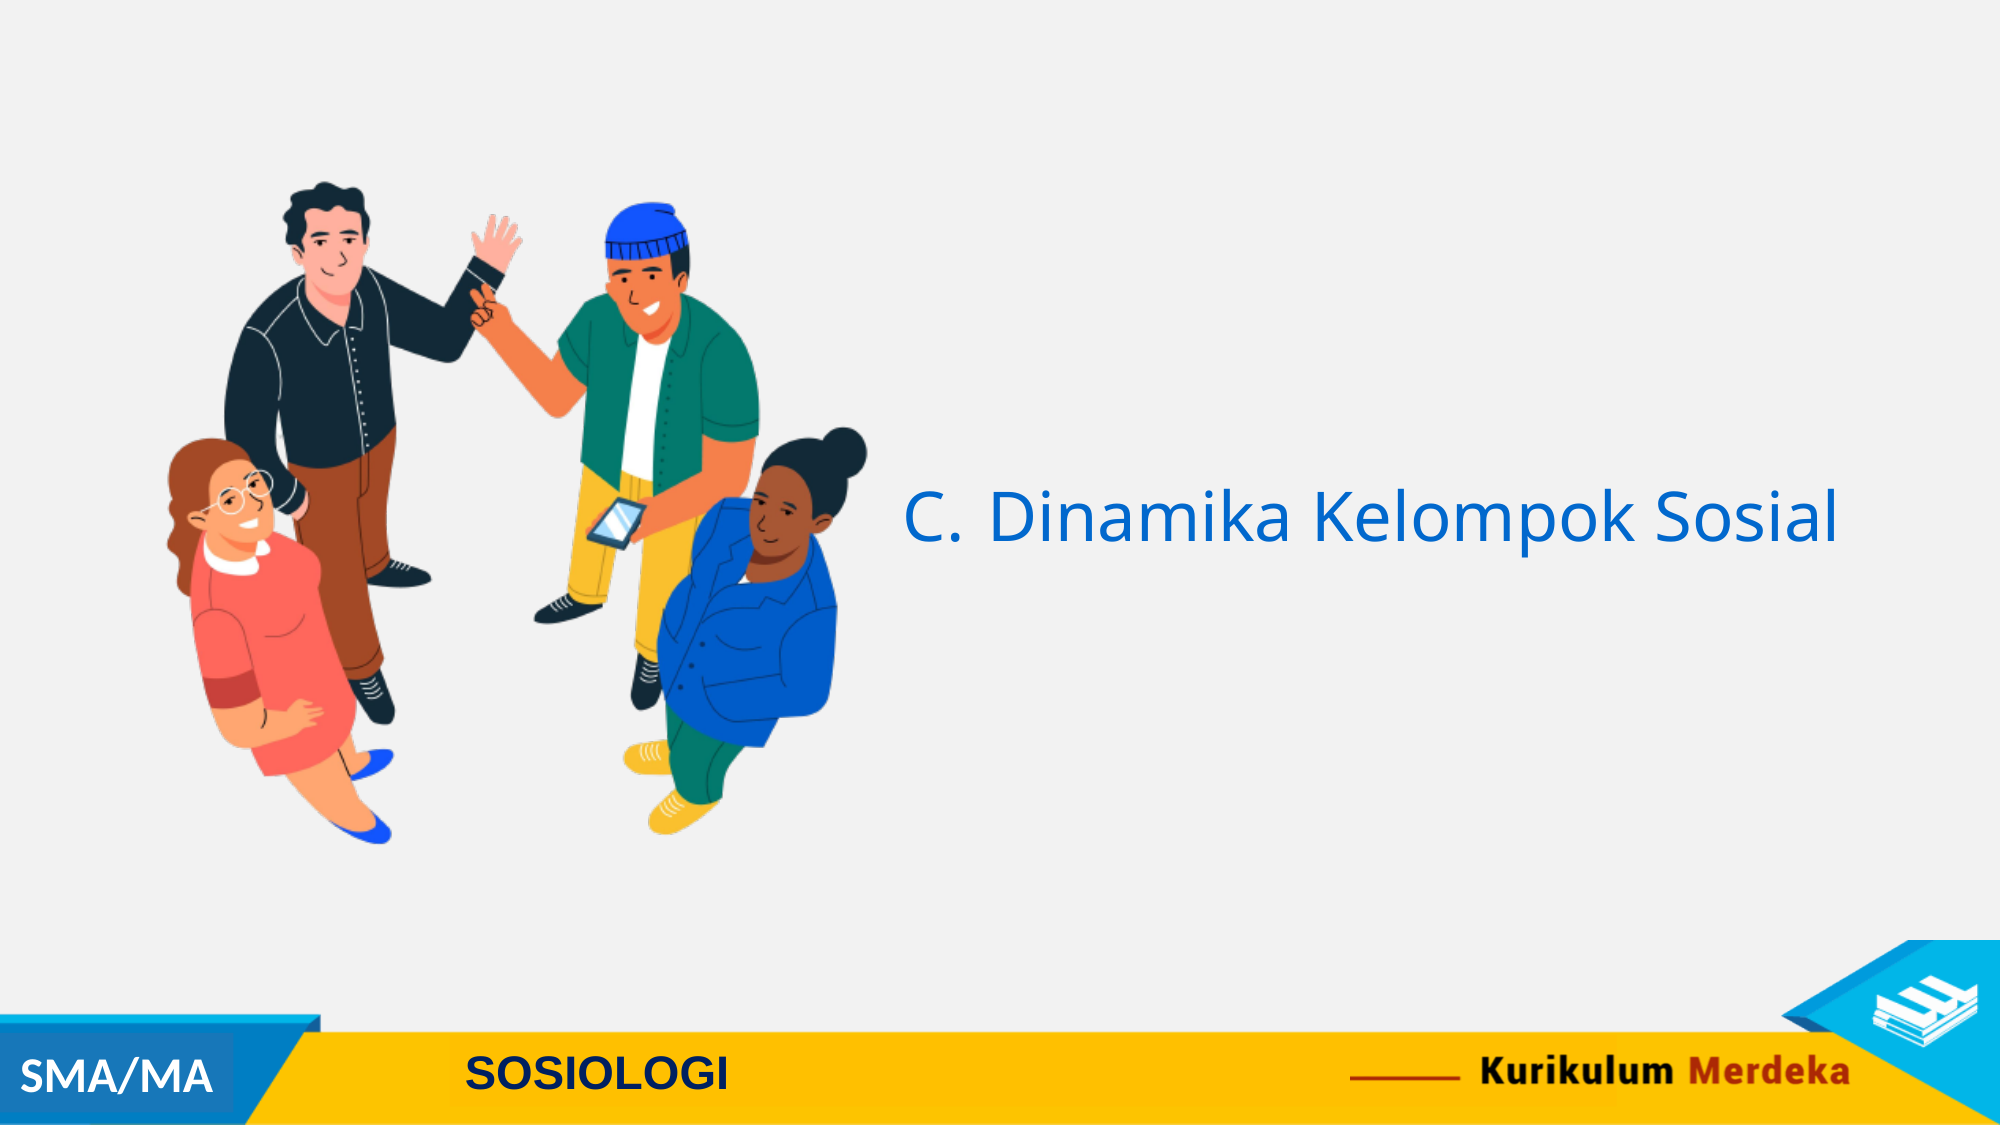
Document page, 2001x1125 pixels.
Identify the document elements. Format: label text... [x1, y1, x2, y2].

picture [97, 144, 937, 882]
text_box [0, 940, 2000, 1125]
text_box Dinamika Kelompok Sosial [937, 464, 2000, 562]
